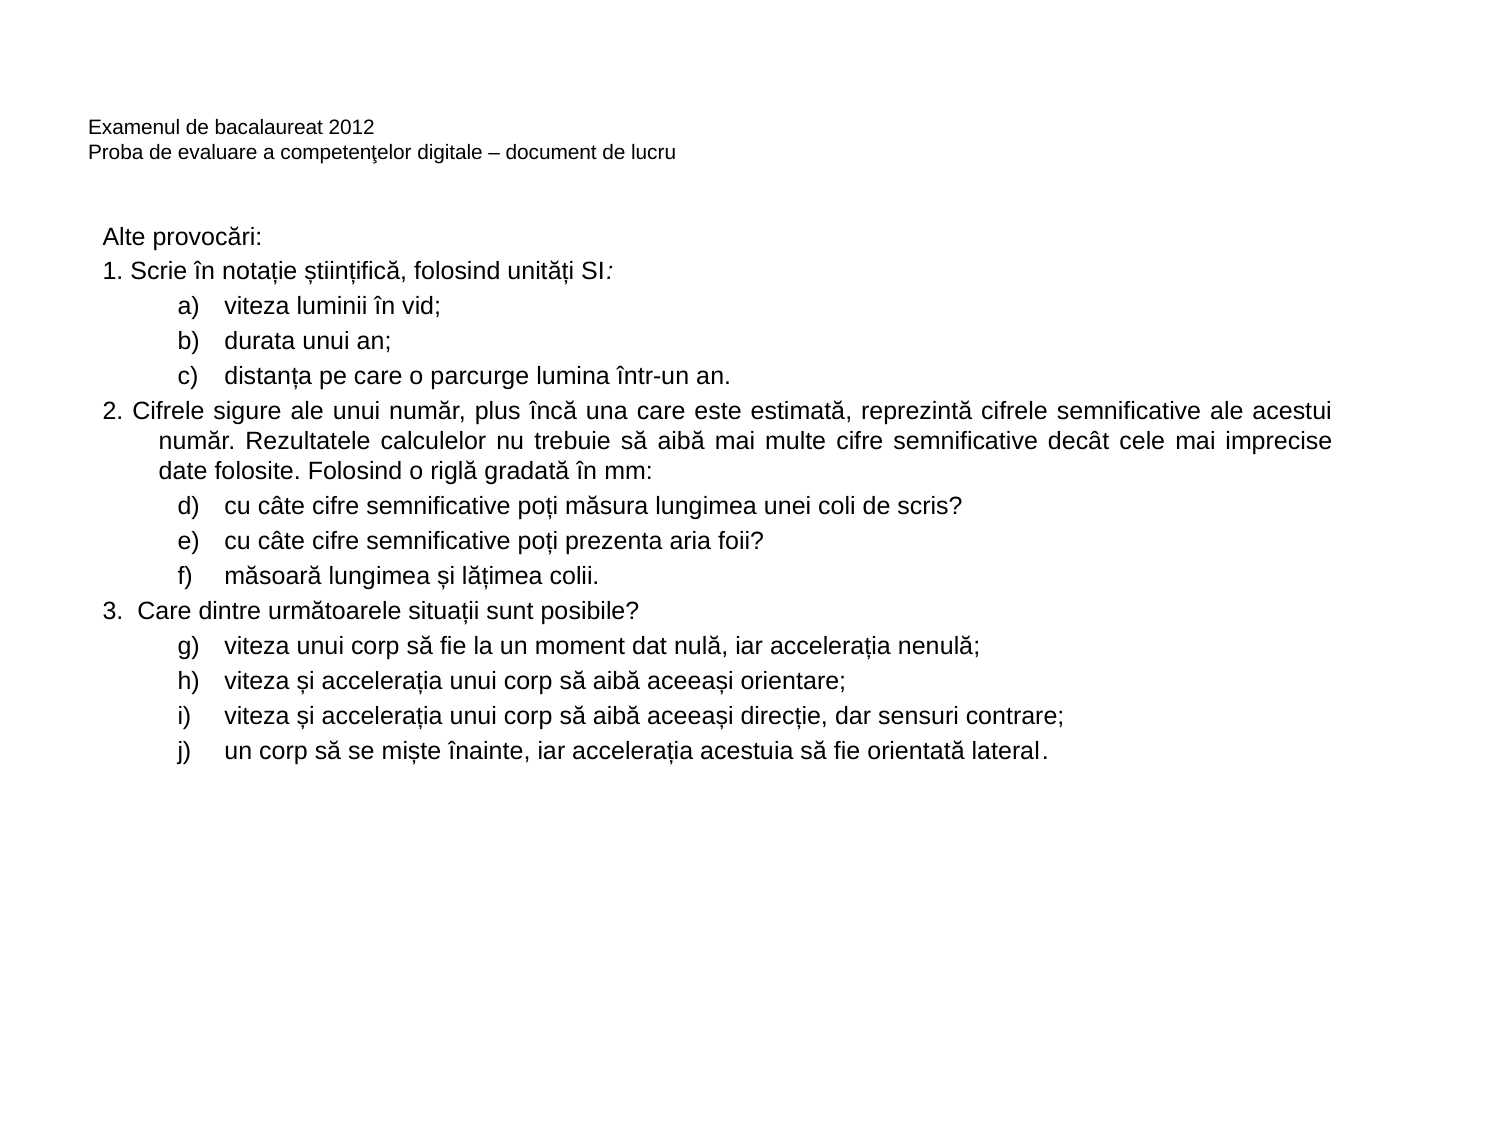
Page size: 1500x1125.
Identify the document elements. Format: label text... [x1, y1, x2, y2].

title Examenul de bacalaureat 2012 Proba de evaluare a competenţelor digitale – document de lucru [0, 44, 951, 233]
list Alte provocări: 1. Scrie în notație științifică, folosind unități SI: viteza luminii în vid; durata unui an; distanța pe care o parcurge lumina într-un an. 2. Cifrele sigure ale unui număr, plus încă una care este estimată, reprezintă cifrele semnificative ale acestui număr. Rezultatele calculelor nu trebuie să aibă mai multe cifre semnificative decât cele mai imprecise date folosite. Folosind o riglă gradată în mm: cu câte cifre semnificative poți măsura lungimea unei coli de scris? cu câte cifre semnificative poți prezenta aria foii? măsoară lungimea și lățimea colii. 3. Care dintre următoarele situații sunt posibile? viteza unui corp să fie la un moment dat nulă, iar accelerația nenulă; viteza și accelerația unui corp să aibă aceeași orientare; viteza și accelerația unui corp să aibă aceeași direcție, dar sensuri contrare; un corp să se miște înainte, iar accelerația acestuia să fie orientată lateral. [87, 212, 1351, 1026]
